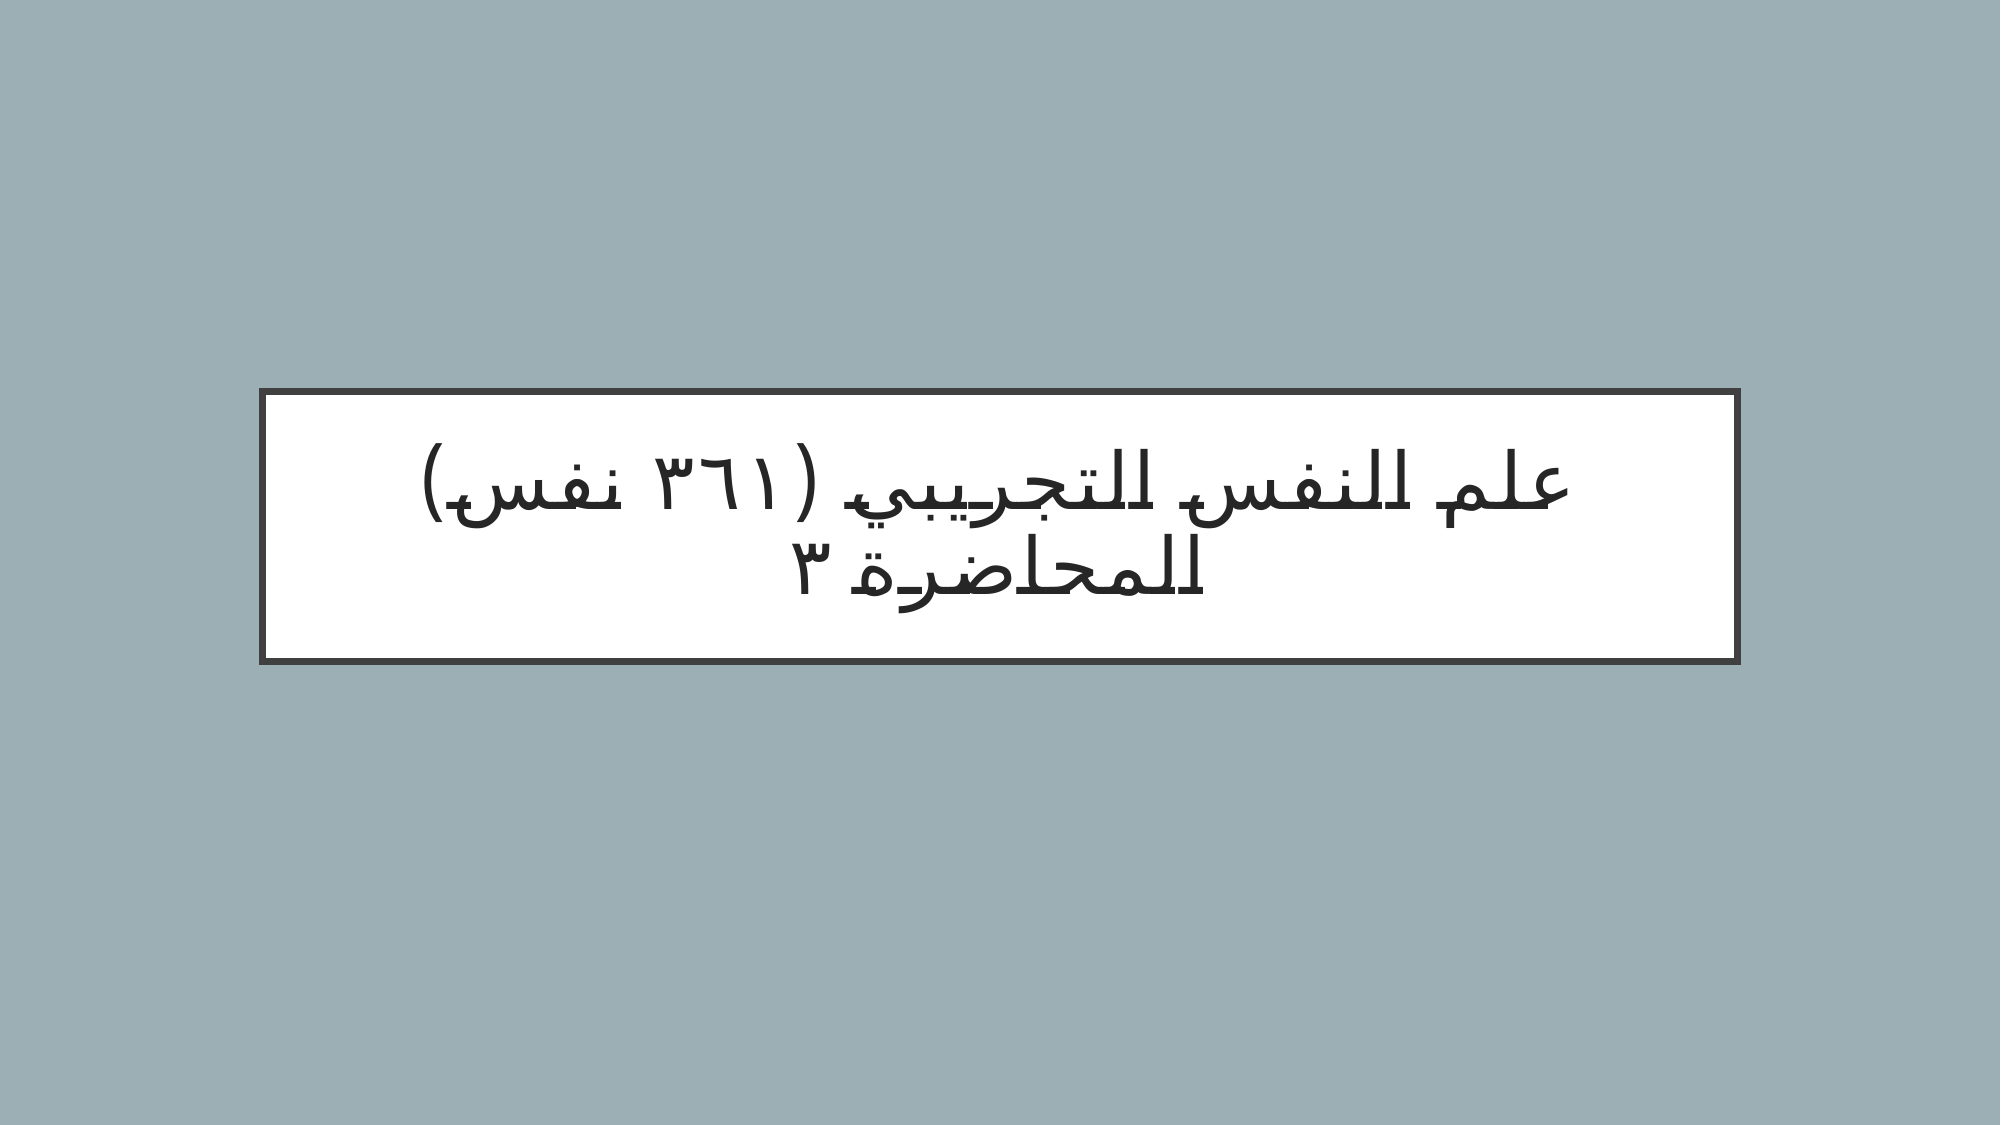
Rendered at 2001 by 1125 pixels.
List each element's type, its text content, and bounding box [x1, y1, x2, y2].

title علم النفس التجريبي (٣٦١ نفس) المحاضرة ٣ [259, 388, 1741, 665]
